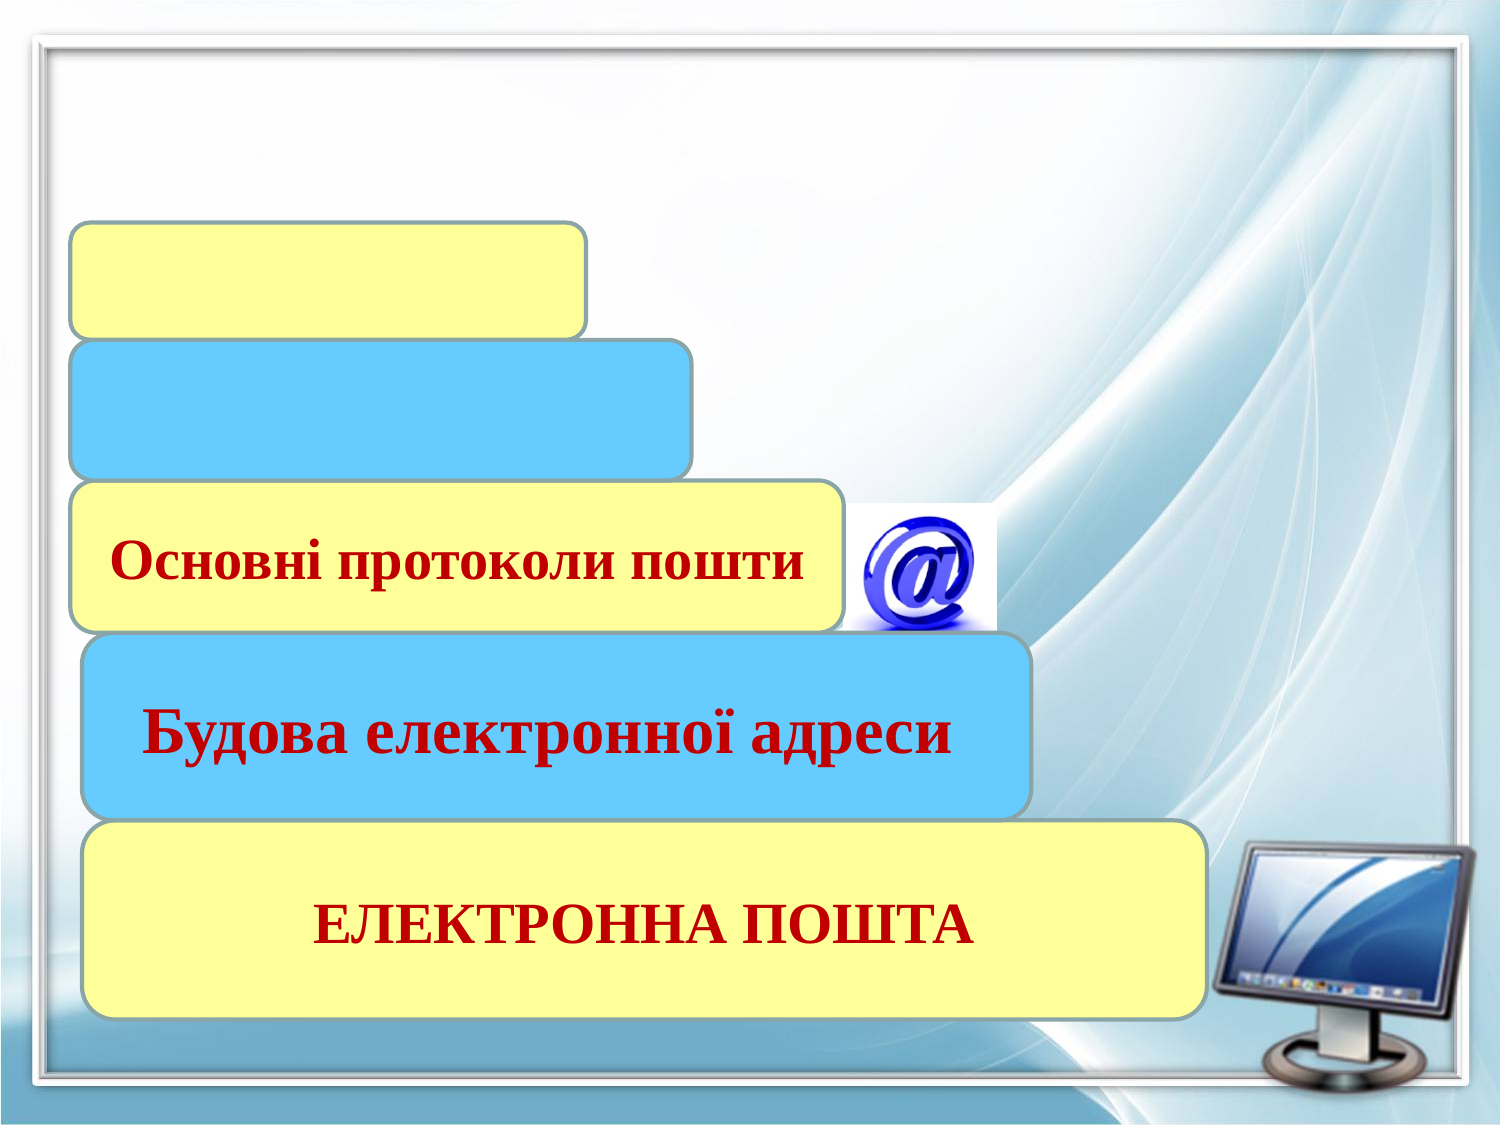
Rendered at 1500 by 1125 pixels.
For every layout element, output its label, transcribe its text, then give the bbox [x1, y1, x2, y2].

text_box Будова електронної адреси [79, 630, 1034, 823]
text_box Основні протоколи пошти [68, 478, 846, 635]
picture [0, 0, 1500, 1125]
text_box ЕЛЕКТРОННА ПОШТА [79, 818, 1210, 1022]
text_box [68, 337, 694, 483]
text_box [68, 220, 589, 342]
